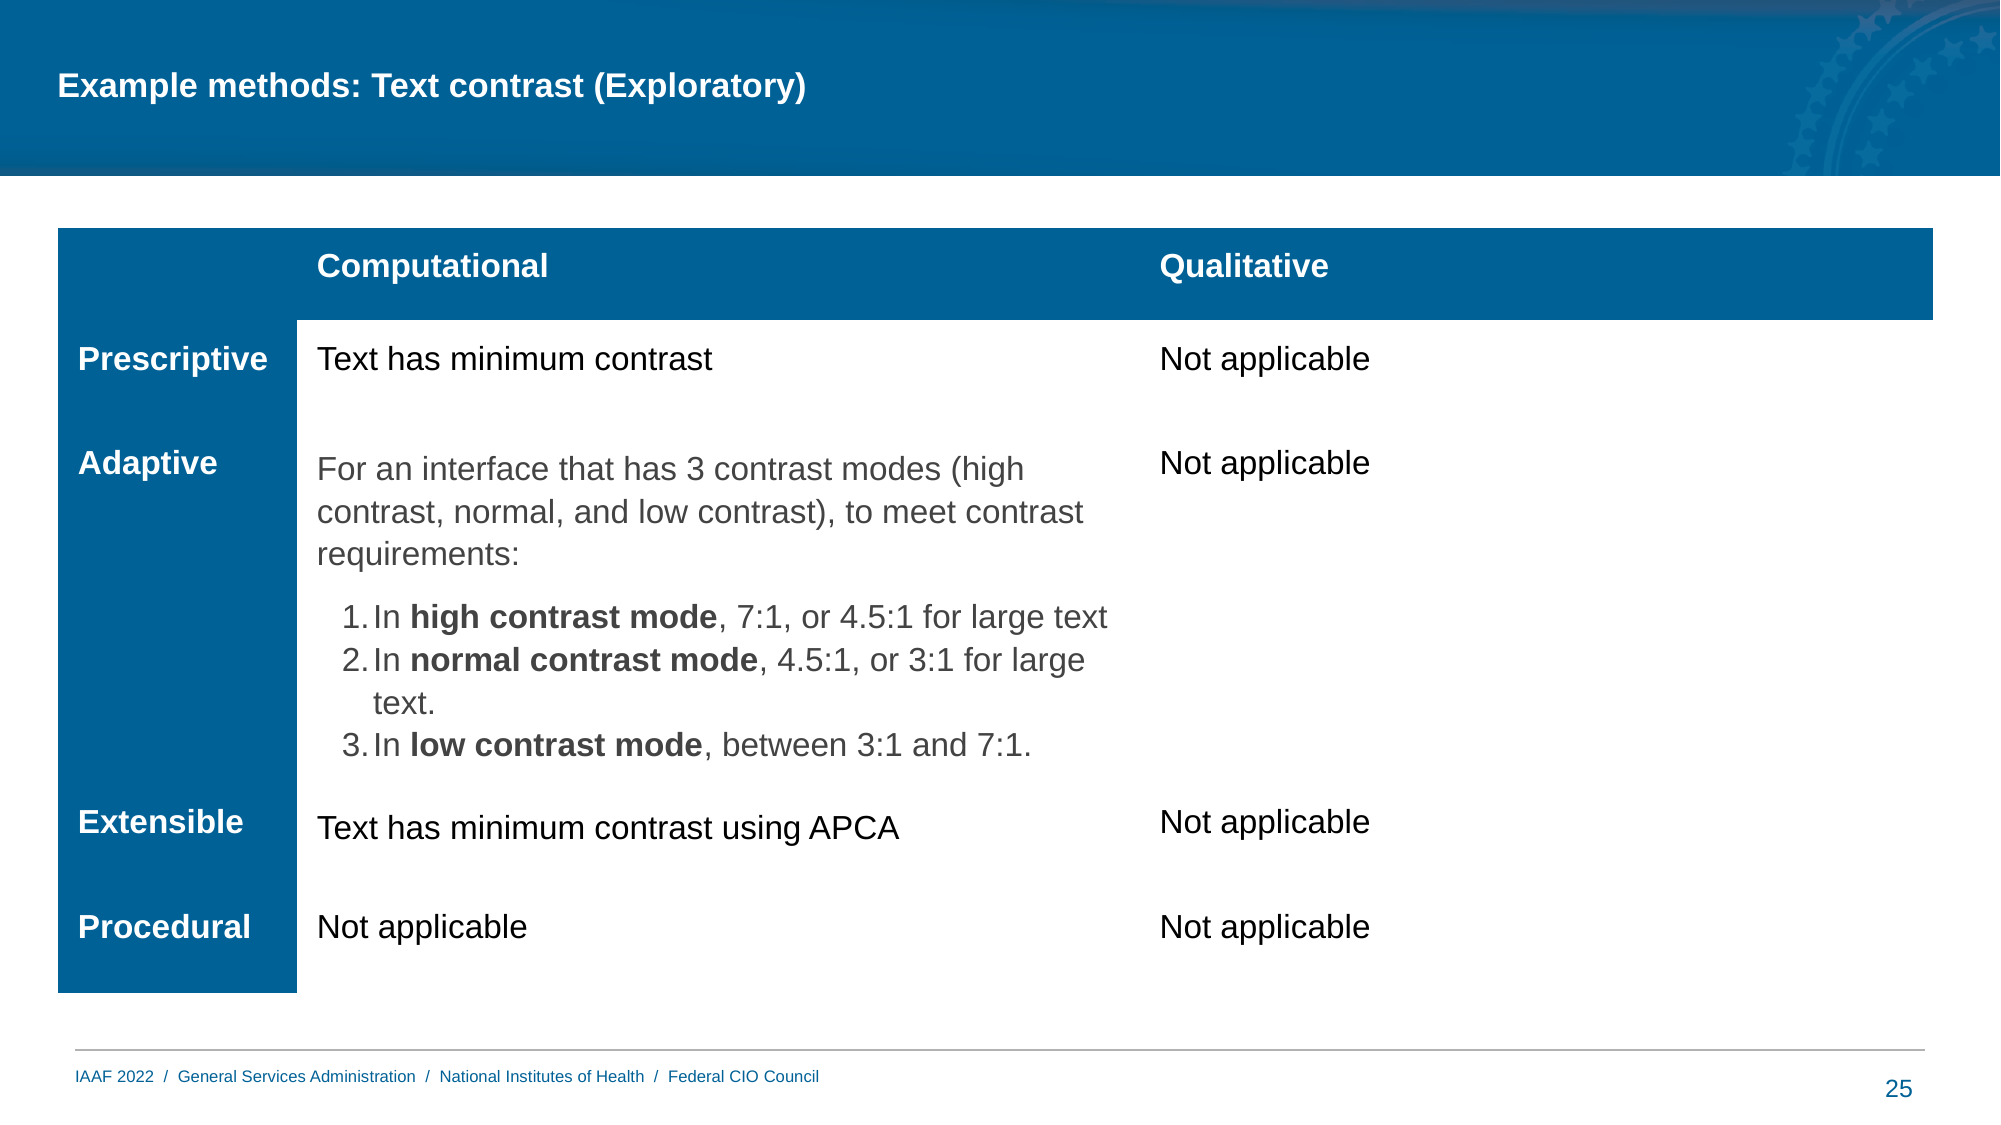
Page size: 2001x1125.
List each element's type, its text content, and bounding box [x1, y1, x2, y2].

table_cell Not applicable [297, 888, 1140, 993]
table_header [58, 228, 297, 320]
table_header Computational [297, 228, 1140, 320]
picture [0, 0, 2000, 176]
slide_number 25 [1841, 1072, 1934, 1104]
table_header Qualitative [1140, 228, 1933, 320]
table_cell Prescriptive [58, 320, 297, 425]
table_cell Not applicable [1140, 888, 1933, 993]
table_cell Not applicable [1140, 320, 1933, 425]
table_cell Text has minimum contrast [297, 320, 1140, 425]
table_cell For an interface that has 3 contrast modes (high contrast, normal, and low contrast), to meet contrast requirements: In high contrast mode, 7:1, or 4.5:1 for large text In normal contrast mode, 4.5:1, or 3:1 for large text. In low contrast mode, between 3:1 and 7:1. [297, 425, 1140, 784]
table_cell Extensible [58, 784, 297, 888]
title Example methods: Text contrast (Exploratory) [37, 50, 1763, 126]
table_cell Text has minimum contrast using APCA [297, 784, 1140, 888]
table_cell Adaptive [58, 425, 297, 784]
table_cell Not applicable [1140, 425, 1933, 784]
picture [0, 168, 666, 176]
table_cell Procedural [58, 888, 297, 993]
table_cell Not applicable [1140, 784, 1933, 888]
